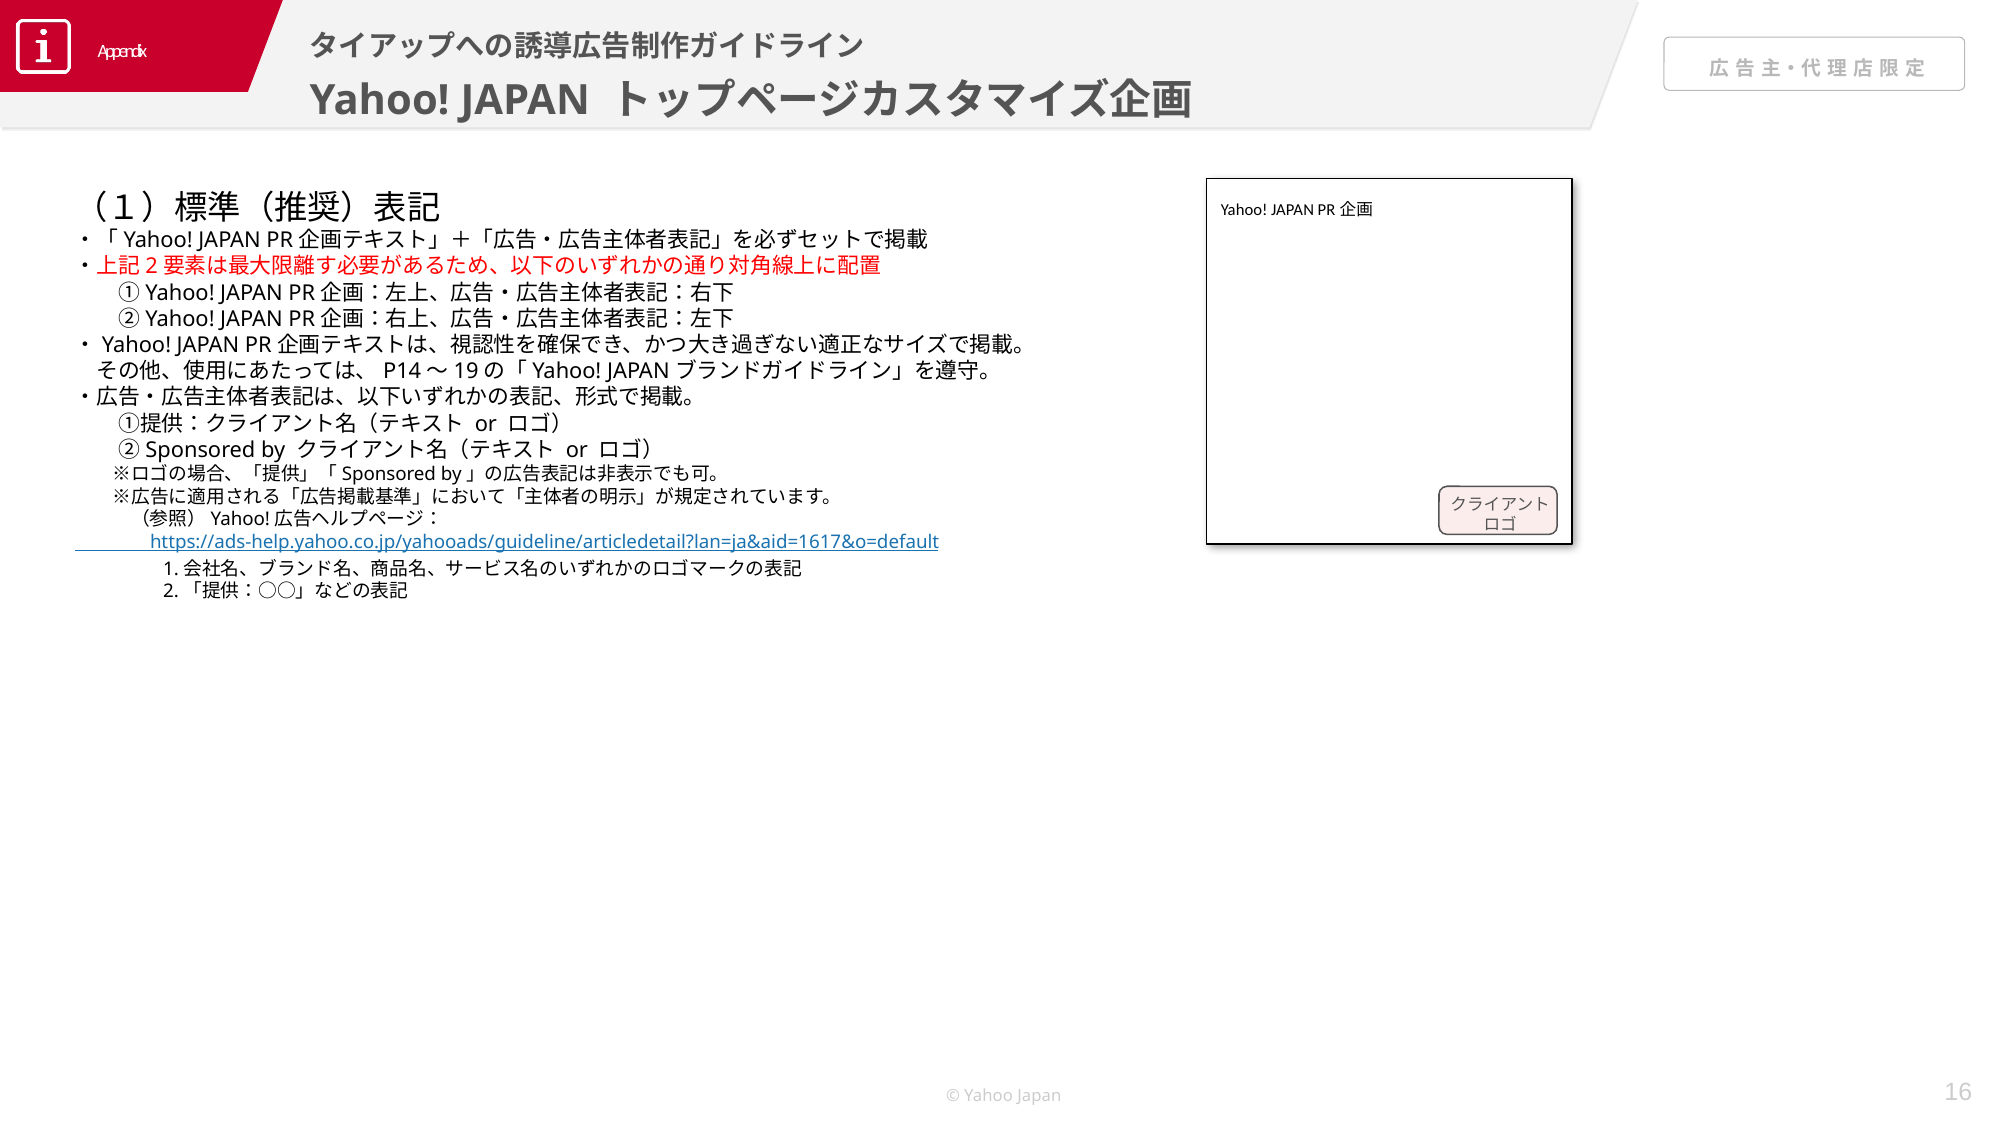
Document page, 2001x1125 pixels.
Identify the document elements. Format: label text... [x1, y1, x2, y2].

text_box クライアント ロゴ [1430, 483, 1571, 544]
text_box Yahoo! JAPAN PR企画 [1205, 178, 1443, 239]
text_box （１）標準（推奨）表記 ・「Yahoo! JAPAN PR企画テキスト」＋「広告・広告主体者表記」を必ずセットで掲載 ・上記2要素は最大限離す必要があるため、以下のいずれかの通り対角線上に配置 ①Yahoo! JAPAN PR企画：左上、広告・広告主体者表記：右下 ②Yahoo! JAPAN PR企画：右上、広告・広告主体者表記：左下 ・Yahoo! JAPAN PR企画テキストは、視認性を確保でき、かつ大き過ぎない適正なサイズで掲載。 その他、使用にあたっては、P14～19の「Yahoo! JAPANブランドガイドライン」を遵守。 ・広告・広告主体者表記は、以下いずれかの表記、形式で掲載。 ①提供：クライアント名（テキスト or ロゴ） ②Sponsored by クライアント名（テキスト or ロゴ） ※ロゴの場合、「提供」「Sponsored by」の広告表記は非表示でも可。 ※広告に適用される「広告掲載基準」において「主体者の明示」が規定されています。 （参照）Yahoo!広告ヘルプページ： https://ads-help.yahoo.co.jp/yahooads/guideline/articledetail?lan=ja&aid=1617&o=default 1.会社名、ブランド名、商品名、サービス名のいずれかのロゴマークの表記 2.「提供：○○」などの表記 [60, 178, 1443, 609]
text_box [1205, 176, 1574, 546]
text_box タイアップへの誘導広告制作ガイドライン Yahoo! JAPAN トップページカスタマイズ企画 [309, 41, 1645, 97]
picture [7, 11, 79, 78]
list Appendix [97, 13, 240, 81]
